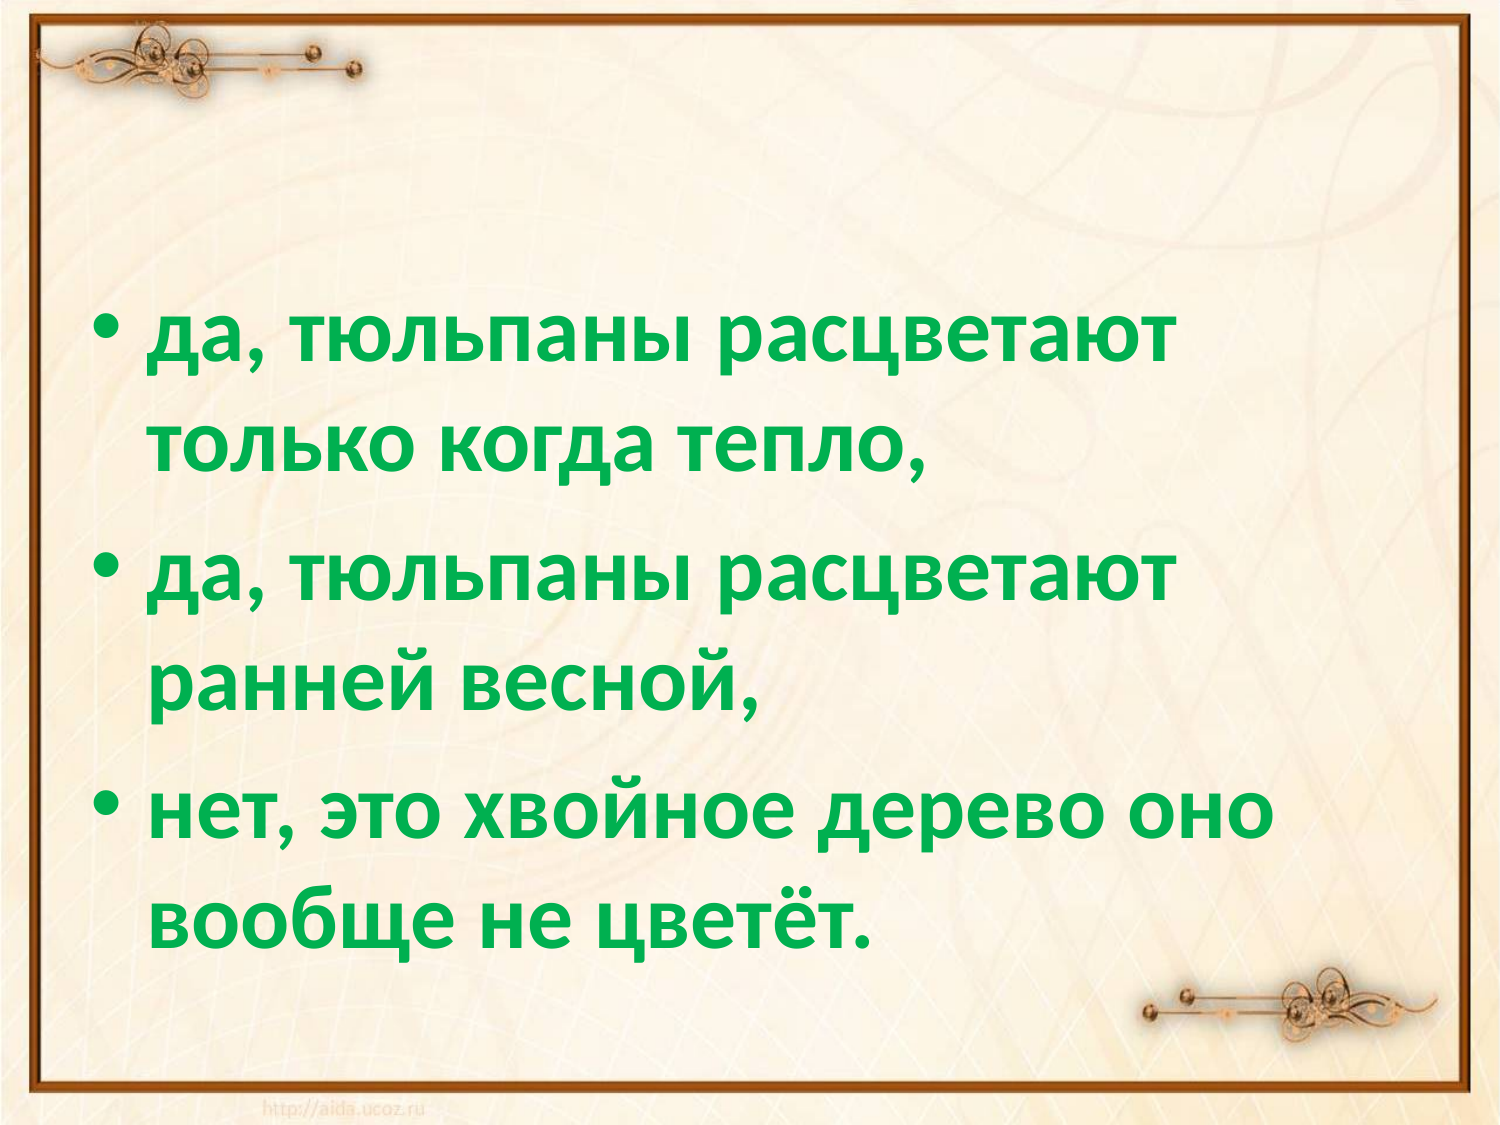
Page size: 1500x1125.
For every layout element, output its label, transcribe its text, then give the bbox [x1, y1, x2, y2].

list да, тюльпаны расцветают только когда тепло, да, тюльпаны расцветают ранней весной, нет, это хвойное дерево оно вообще не цветёт. [75, 262, 1425, 1005]
picture [0, 0, 1500, 1125]
